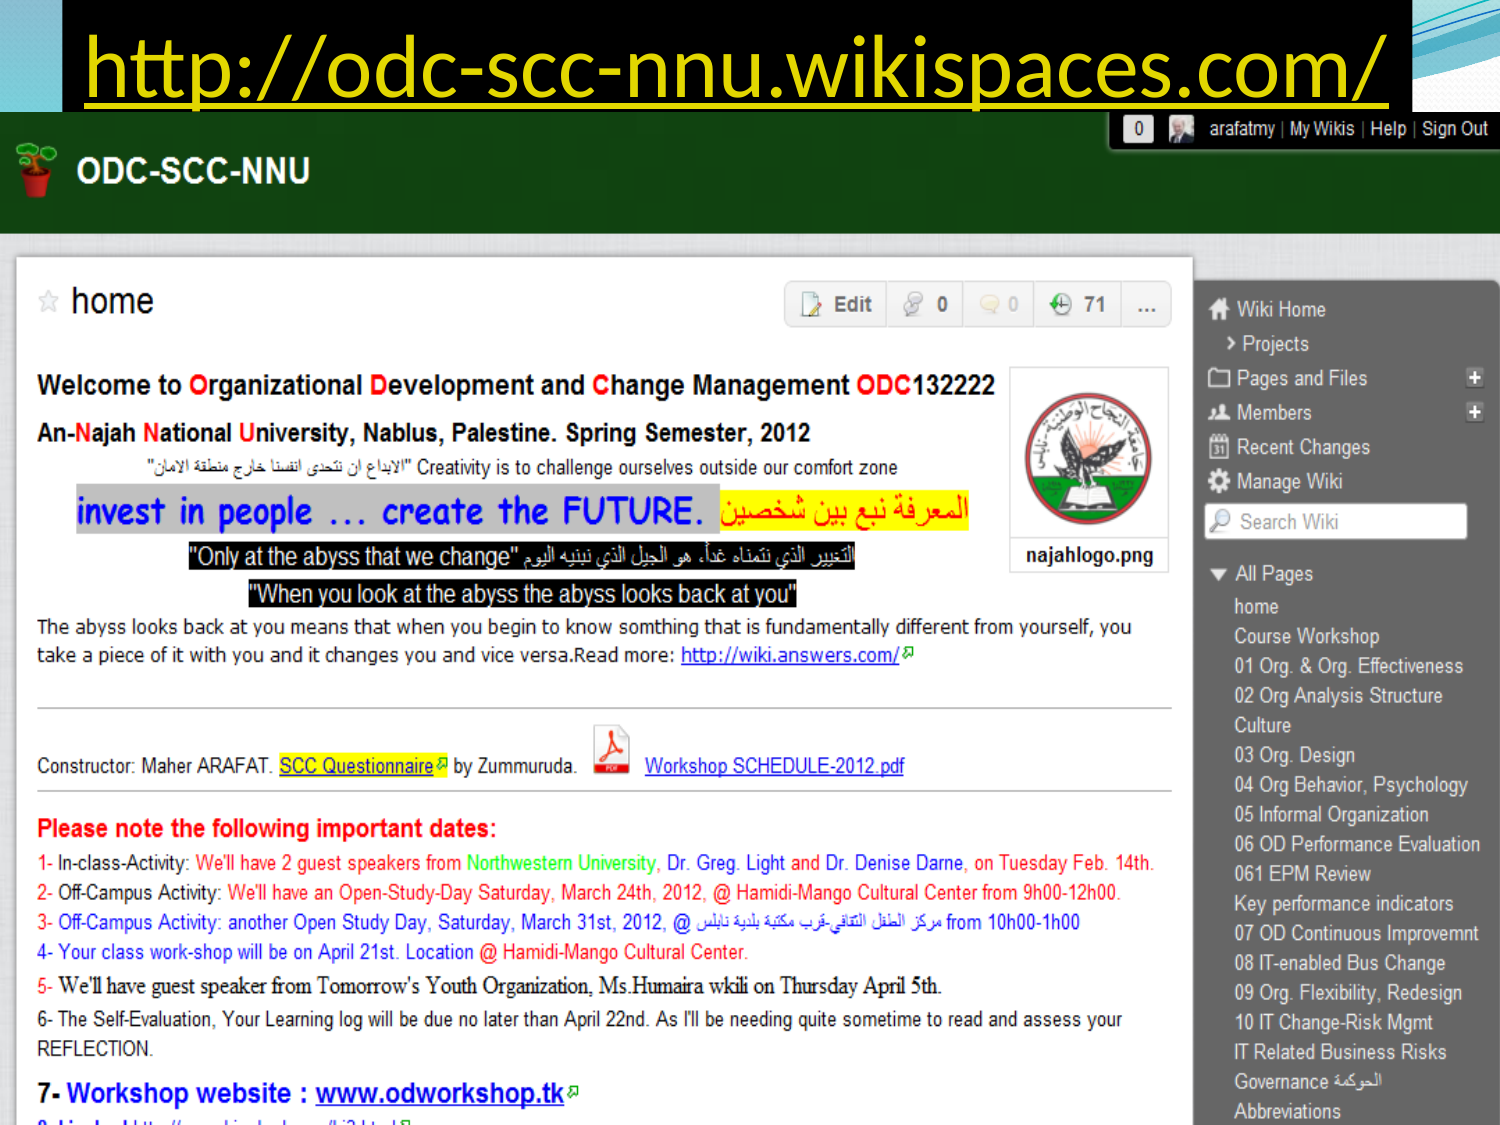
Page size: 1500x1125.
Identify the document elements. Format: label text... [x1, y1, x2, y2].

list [0, 112, 1500, 1125]
title http://odc-scc-nnu.wikispaces.com/ [62, 0, 1413, 111]
